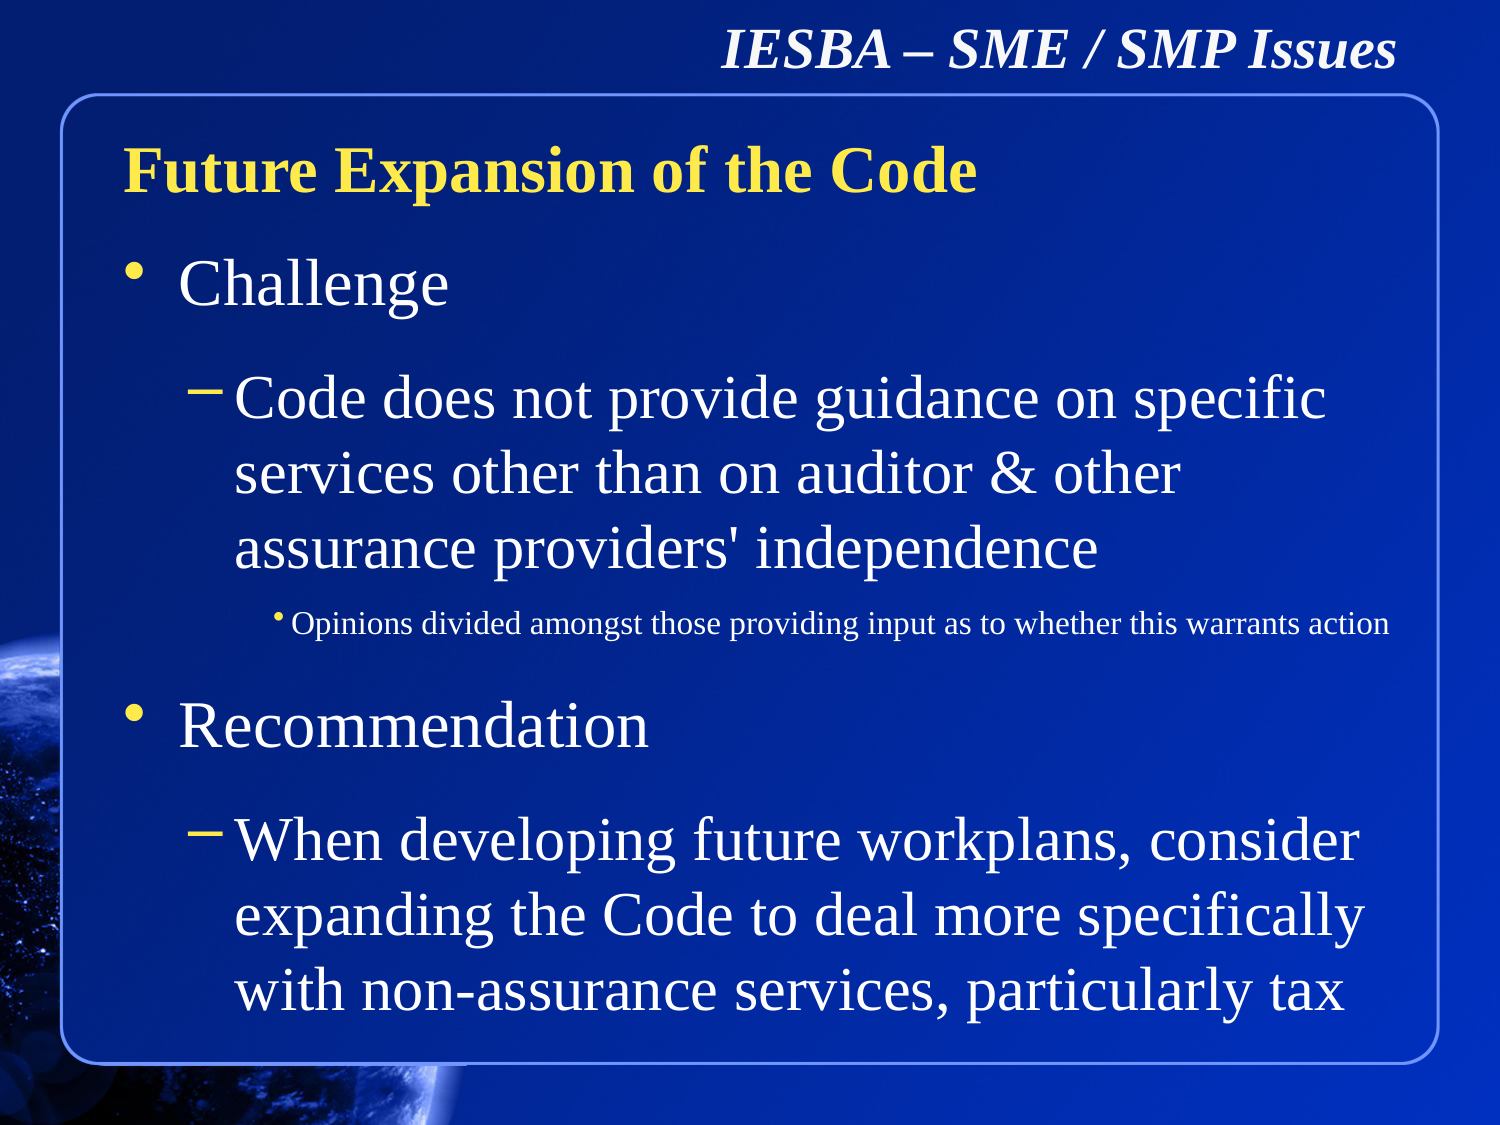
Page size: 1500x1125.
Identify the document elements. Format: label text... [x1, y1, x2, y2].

list Challenge Code does not provide guidance on specific services other than on auditor & other assurance providers' independence Opinions divided amongst those providing input as to whether this warrants action Recommendation When developing future workplans, consider expanding the Code to deal more specifically with non-assurance services, particularly tax [107, 230, 1411, 1048]
picture [0, 0, 1500, 1125]
title IESBA – SME / SMP Issues [149, 0, 1414, 92]
list Future Expansion of the Code [107, 118, 1411, 215]
